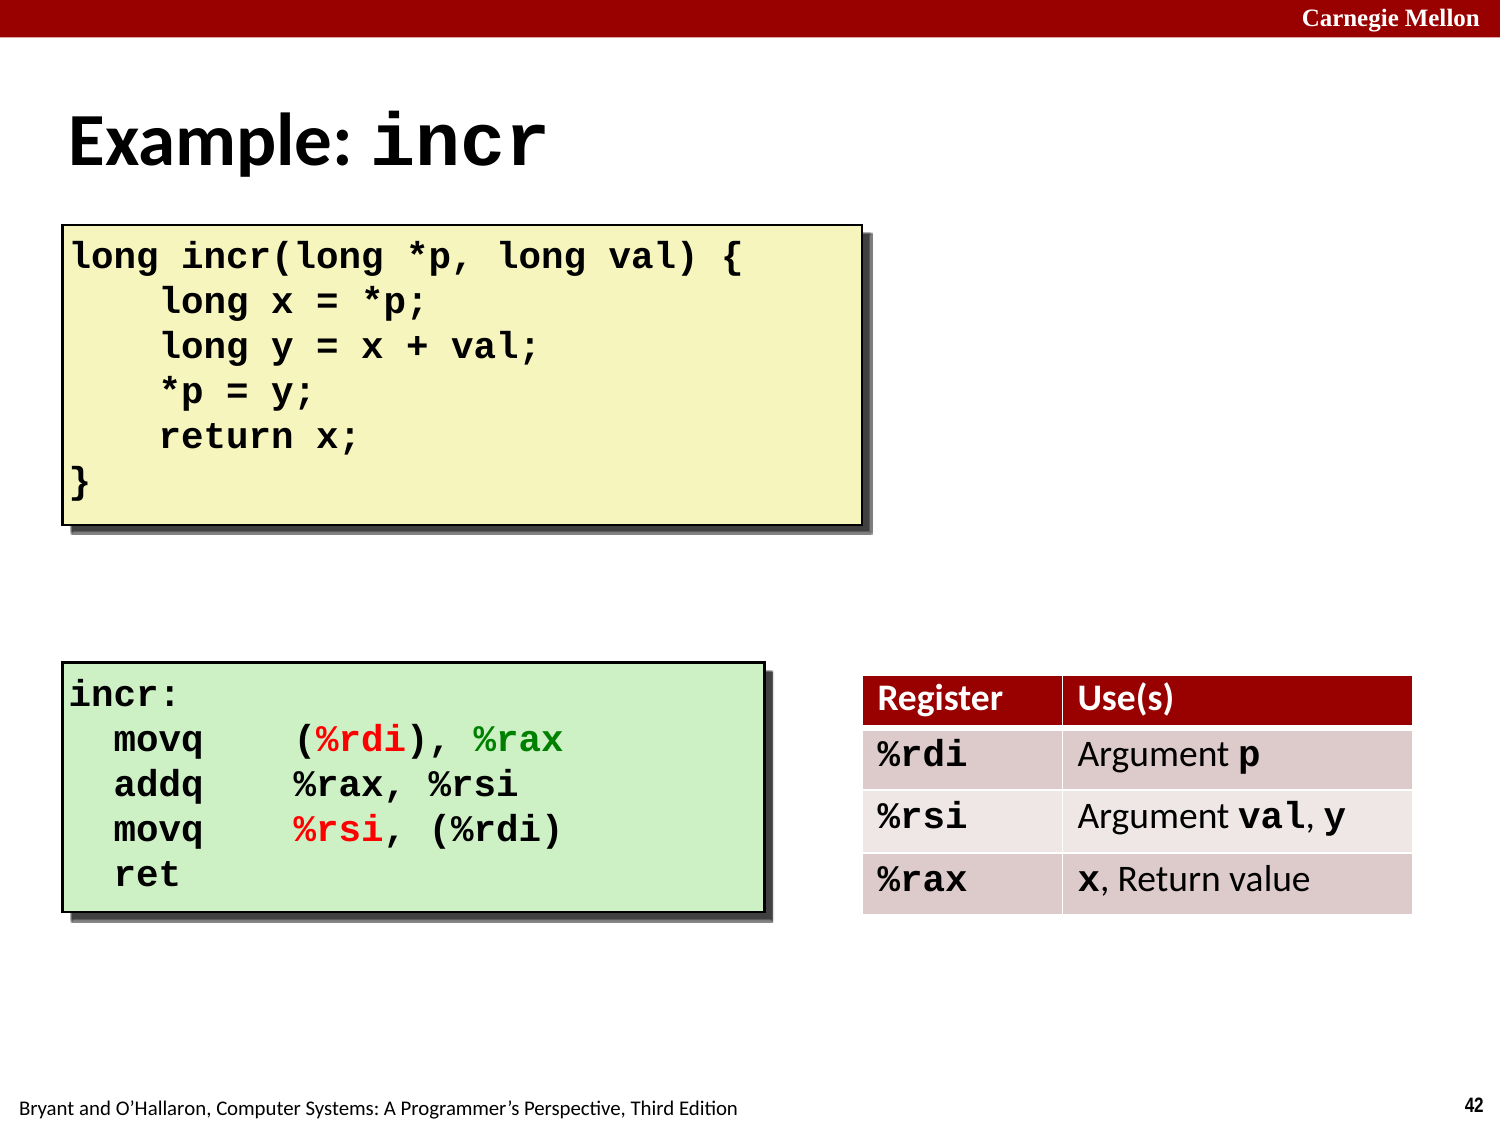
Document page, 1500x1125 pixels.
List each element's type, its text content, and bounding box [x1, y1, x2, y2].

text_box incr: movq (%rdi), %rax addq %rax, %rsi movq %rsi, (%rdi) ret [62, 662, 765, 913]
title Example: incr [62, 41, 1438, 230]
table_cell Argument p [1063, 731, 1412, 789]
table_cell %rsi [863, 791, 1062, 852]
table_cell %rax [863, 854, 1062, 914]
text_box long incr(long *p, long val) { long x = *p; long y = x + val; *p = y; return x; } [62, 224, 863, 525]
table_cell Argument val, y [1063, 791, 1412, 852]
table_header Register [863, 676, 1062, 725]
table_cell %rdi [863, 731, 1062, 789]
table_cell x, Return value [1063, 854, 1412, 914]
table_header Use(s) [1063, 676, 1412, 725]
